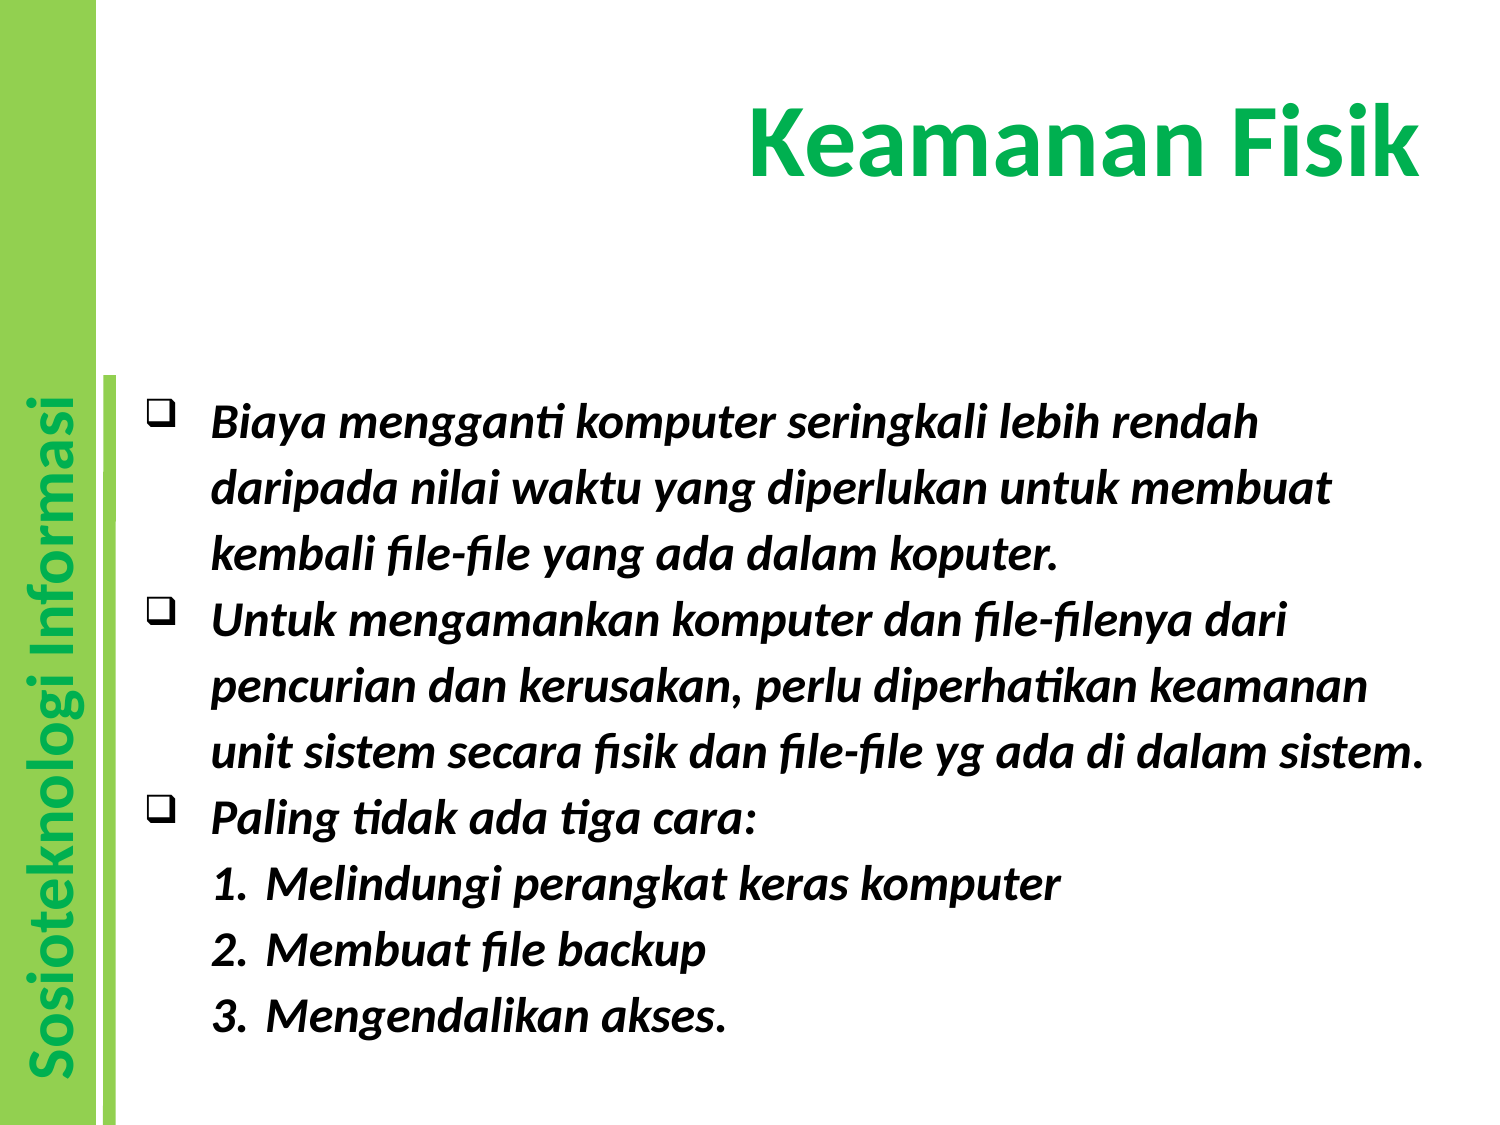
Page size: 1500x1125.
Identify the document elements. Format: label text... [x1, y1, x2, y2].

title Keamanan Fisik [93, 58, 1437, 211]
text_box Biaya mengganti komputer seringkali lebih rendah daripada nilai waktu yang diperlukan untuk membuat kembali file-file yang ada dalam koputer. Untuk mengamankan komputer dan file-filenya dari pencurian dan kerusakan, perlu diperhatikan keamanan unit sistem secara fisik dan file-file yg ada di dalam sistem. Paling tidak ada tiga cara: Melindungi perangkat keras komputer Membuat file backup Mengendalikan akses. [128, 375, 1465, 1090]
